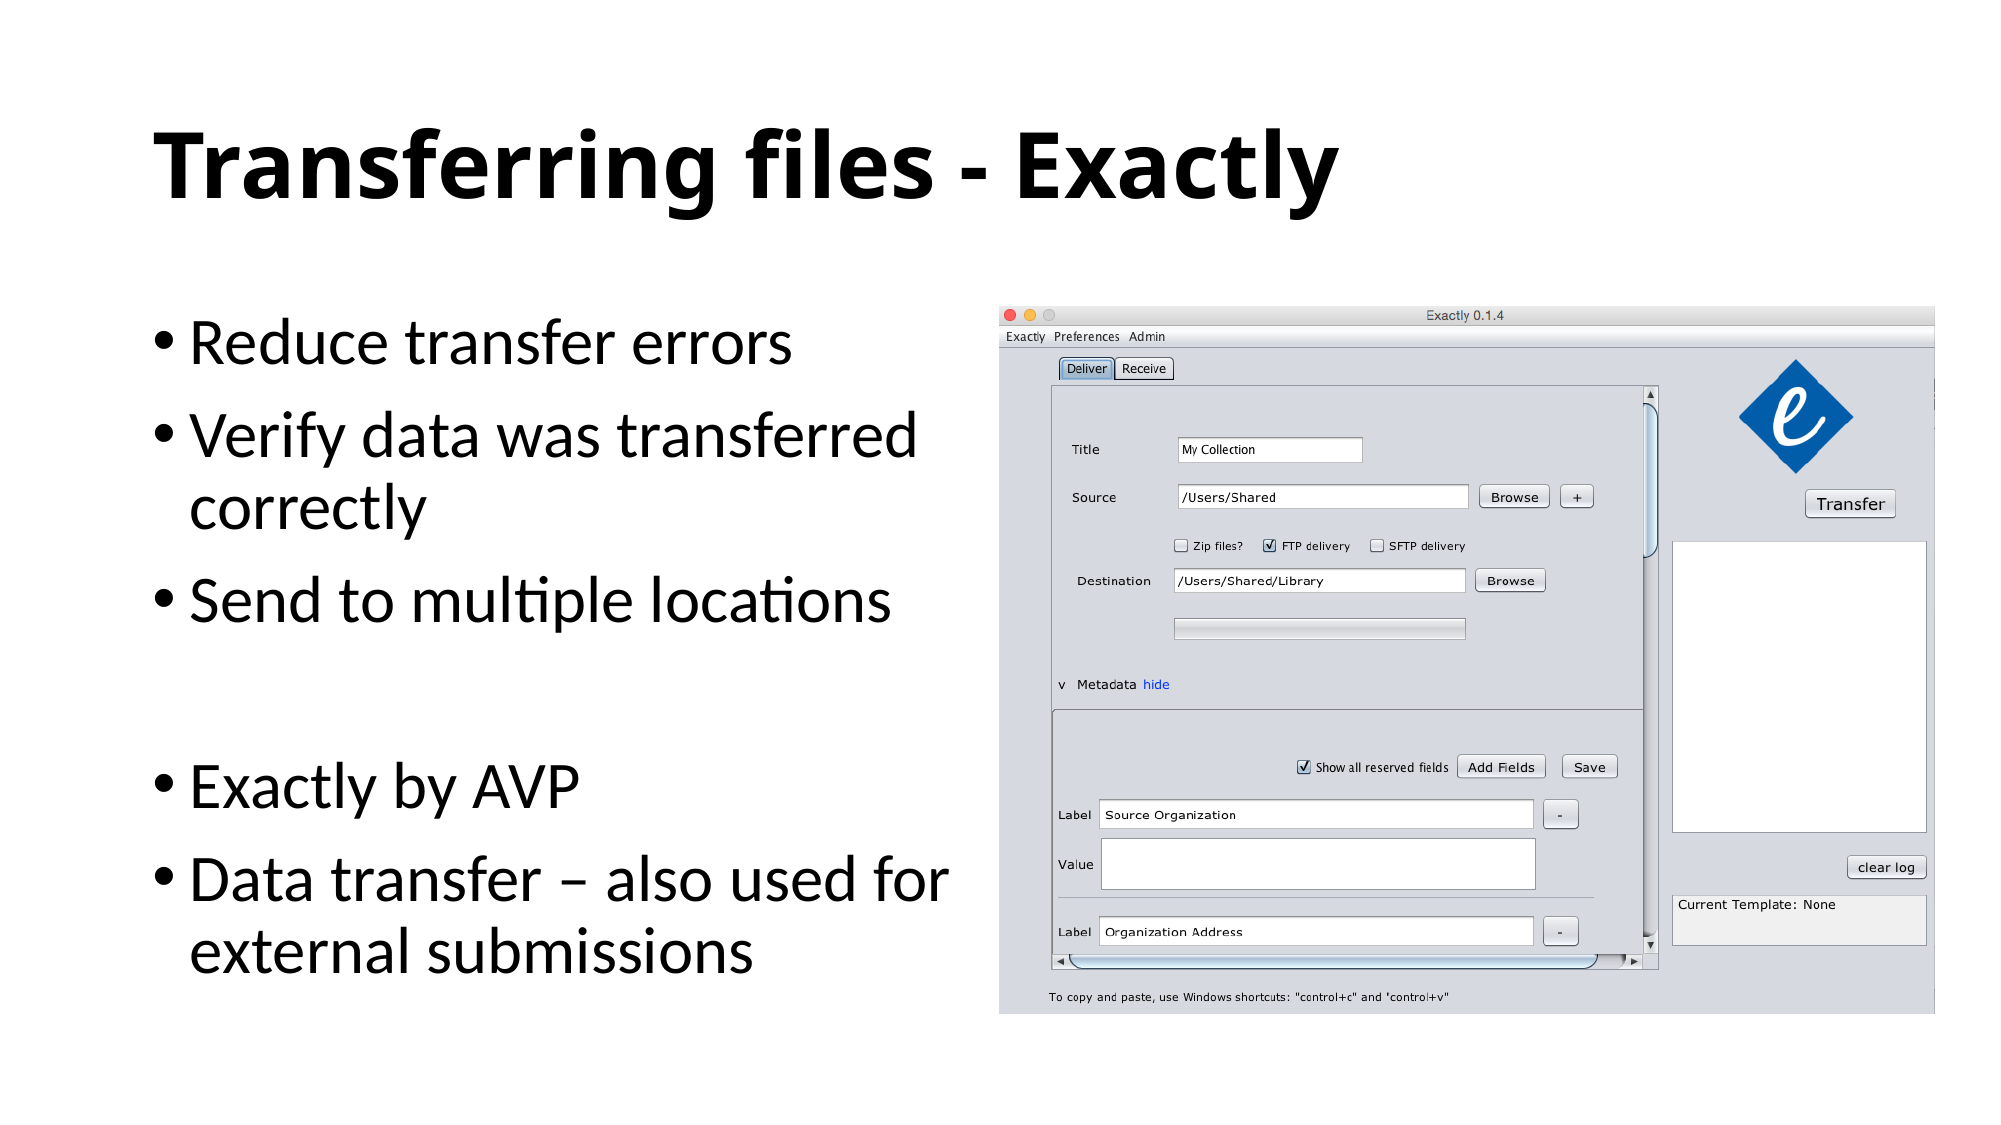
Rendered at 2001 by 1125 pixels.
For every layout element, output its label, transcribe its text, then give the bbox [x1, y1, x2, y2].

title Transferring files - Exactly [137, 59, 1863, 278]
list Reduce transfer errors Verify data was transferred correctly Send to multiple locations Exactly by AVP Data transfer – also used for external submissions [137, 299, 988, 1014]
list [999, 306, 1935, 1014]
